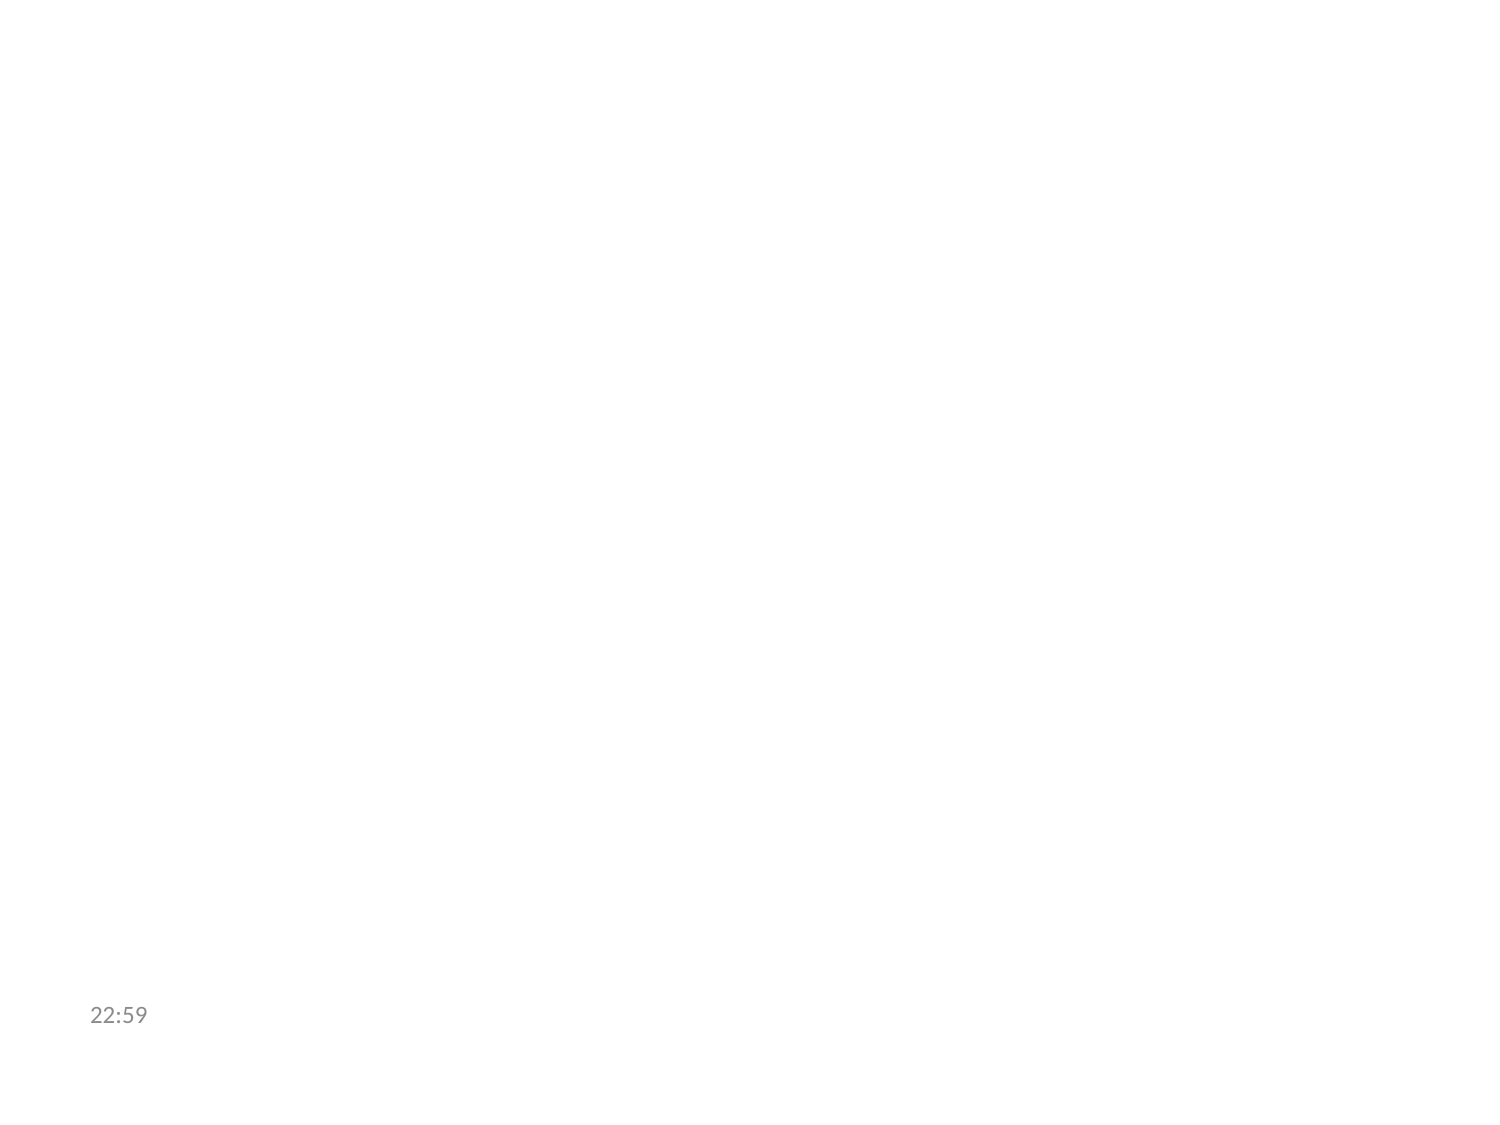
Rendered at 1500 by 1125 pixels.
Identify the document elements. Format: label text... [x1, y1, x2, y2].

text_box 15:35 [75, 983, 425, 1044]
